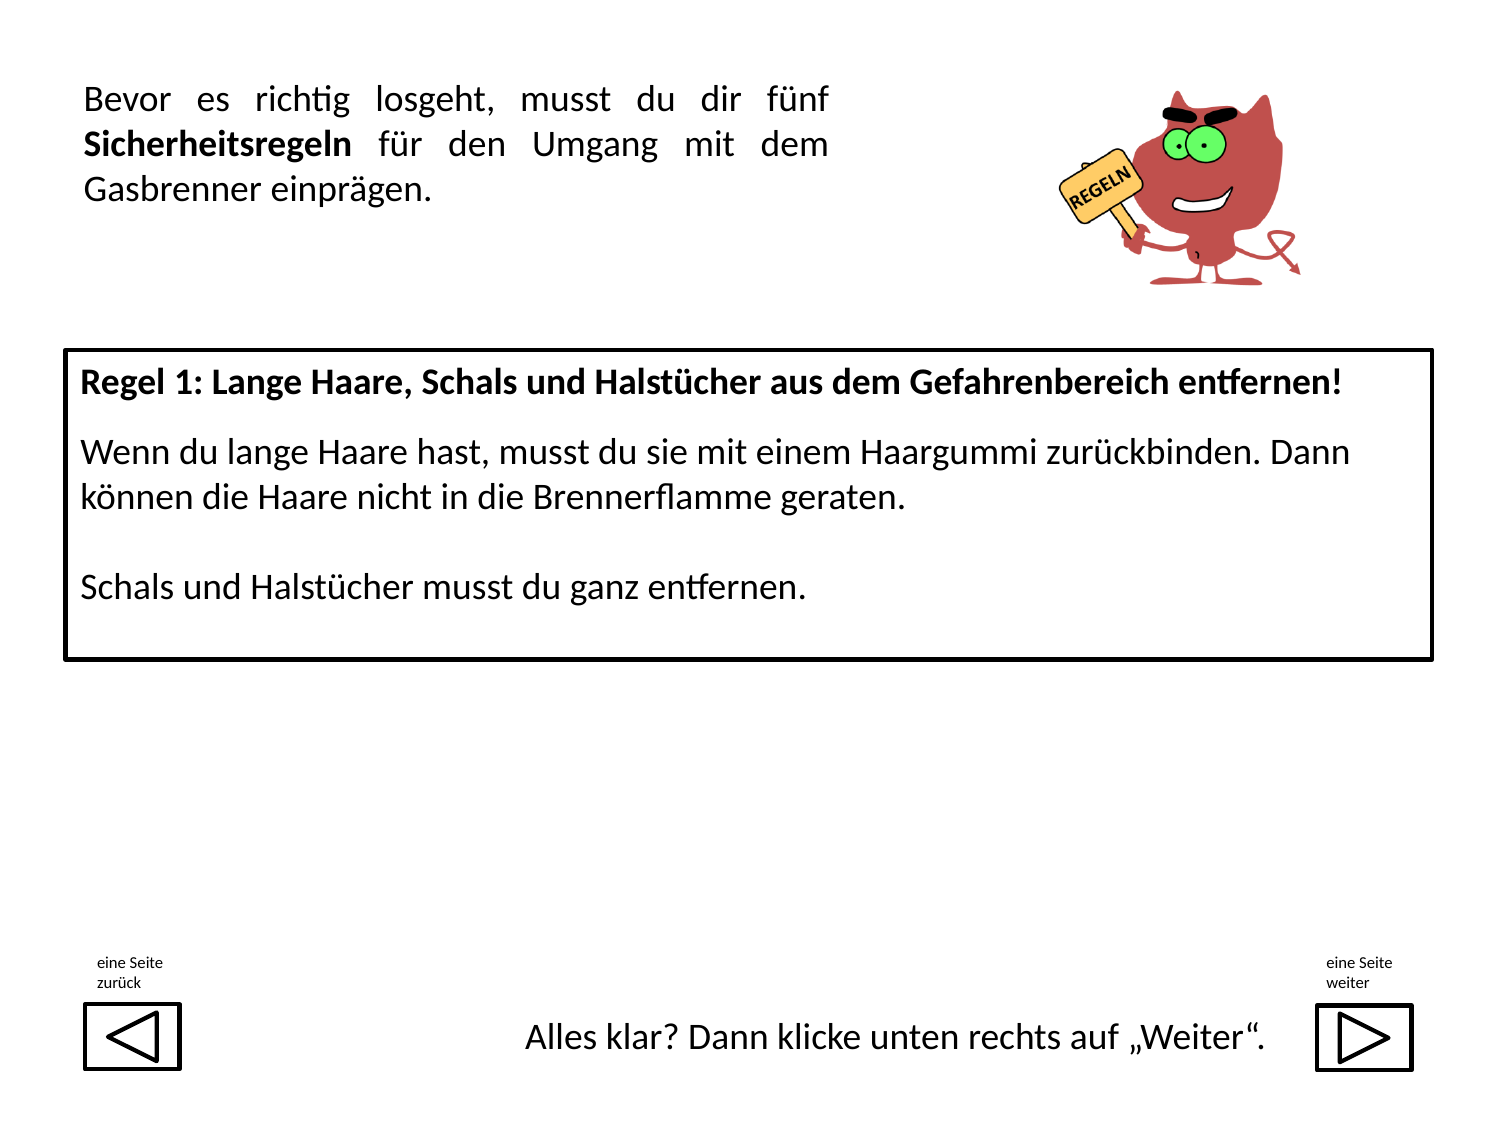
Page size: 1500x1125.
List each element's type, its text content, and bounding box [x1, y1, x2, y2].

text_box [83, 1002, 182, 1071]
text_box eine Seite zurück [82, 945, 199, 1000]
text_box Alles klar? Dann klicke unten rechts auf „Weiter“. [218, 1004, 1282, 1065]
text_box [1315, 1003, 1414, 1072]
text_box eine Seite weiter [1311, 945, 1429, 1000]
text_box Regel 1: Lange Haare, Schals und Halstücher aus dem Gefahrenbereich entfernen! Wenn du lange Haare hast, musst du sie mit einem Haargummi zurückbinden. Dann können die Haare nicht in die Brennerflamme geraten. Schals und Halstücher musst du ganz entfernen. [65, 349, 1433, 660]
picture [1054, 84, 1313, 291]
text_box Bevor es richtig losgeht, musst du dir fünf Sicherheitsregeln für den Umgang mit dem Gasbrenner einprägen. [68, 66, 845, 217]
